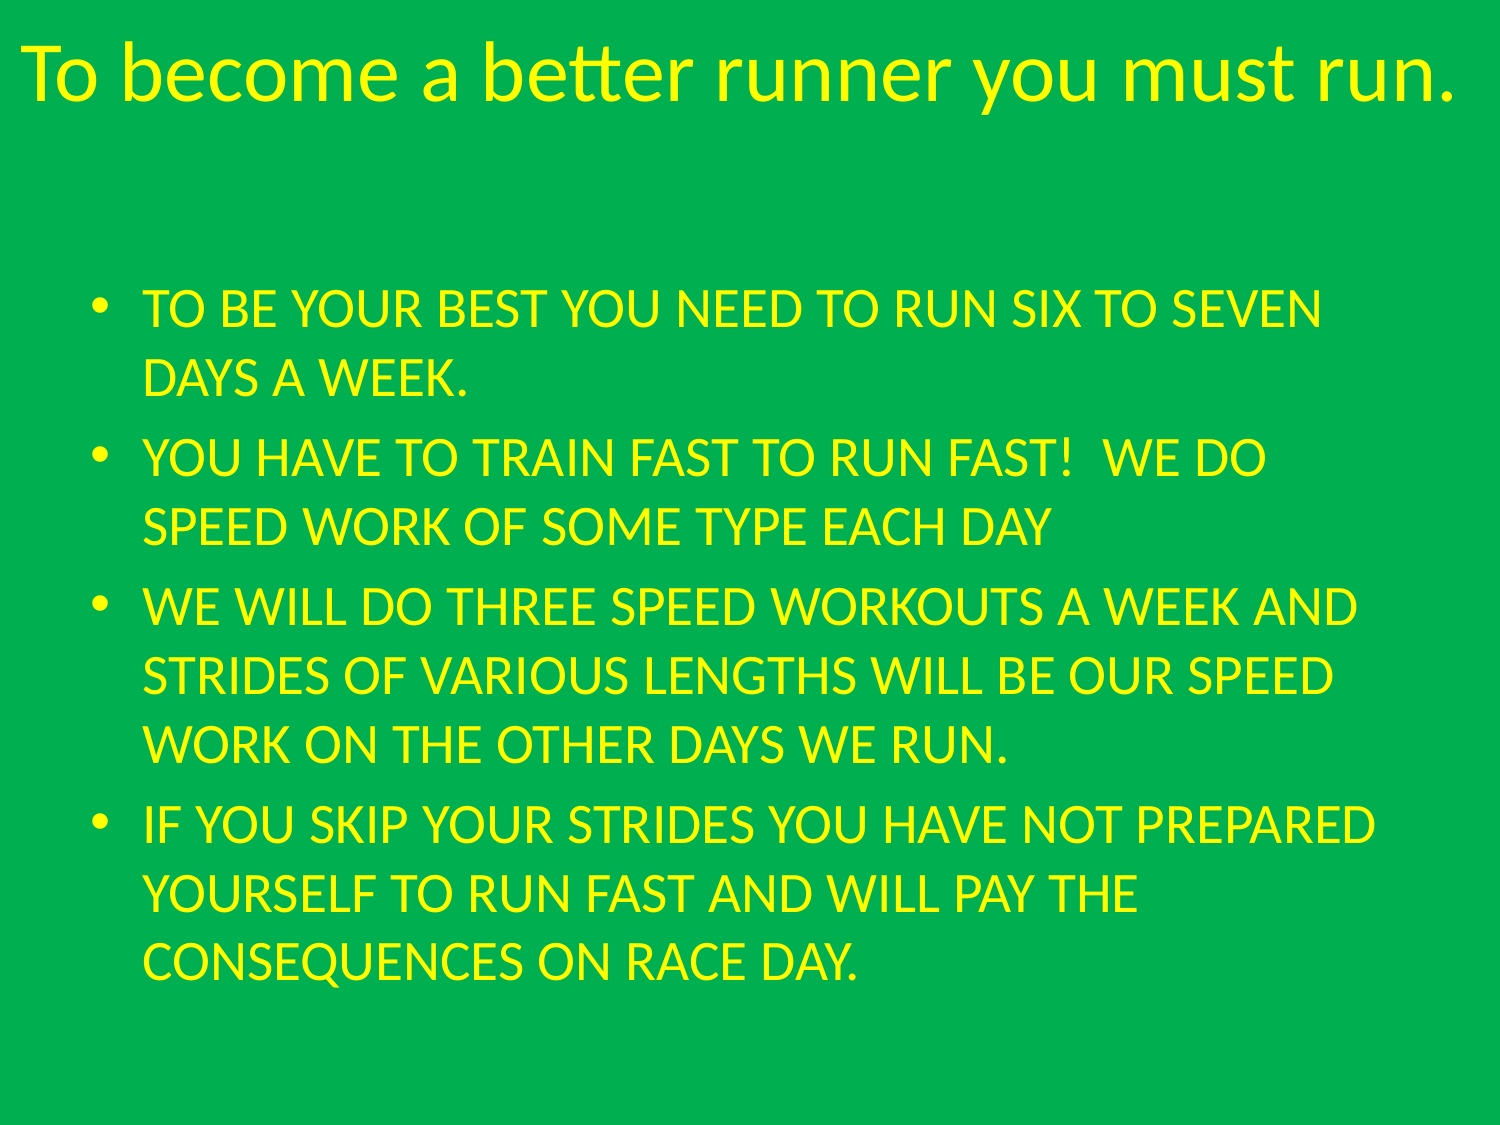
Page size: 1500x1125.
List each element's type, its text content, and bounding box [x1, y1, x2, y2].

title To become a better runner you must run. [0, 0, 1500, 238]
list TO BE YOUR BEST YOU NEED TO RUN SIX TO SEVEN DAYS A WEEK. YOU HAVE TO TRAIN FAST TO RUN FAST! WE DO SPEED WORK OF SOME TYPE EACH DAY WE WILL DO THREE SPEED WORKOUTS A WEEK AND STRIDES OF VARIOUS LENGTHS WILL BE OUR SPEED WORK ON THE OTHER DAYS WE RUN. IF YOU SKIP YOUR STRIDES YOU HAVE NOT PREPARED YOURSELF TO RUN FAST AND WILL PAY THE CONSEQUENCES ON RACE DAY. [75, 262, 1425, 1005]
